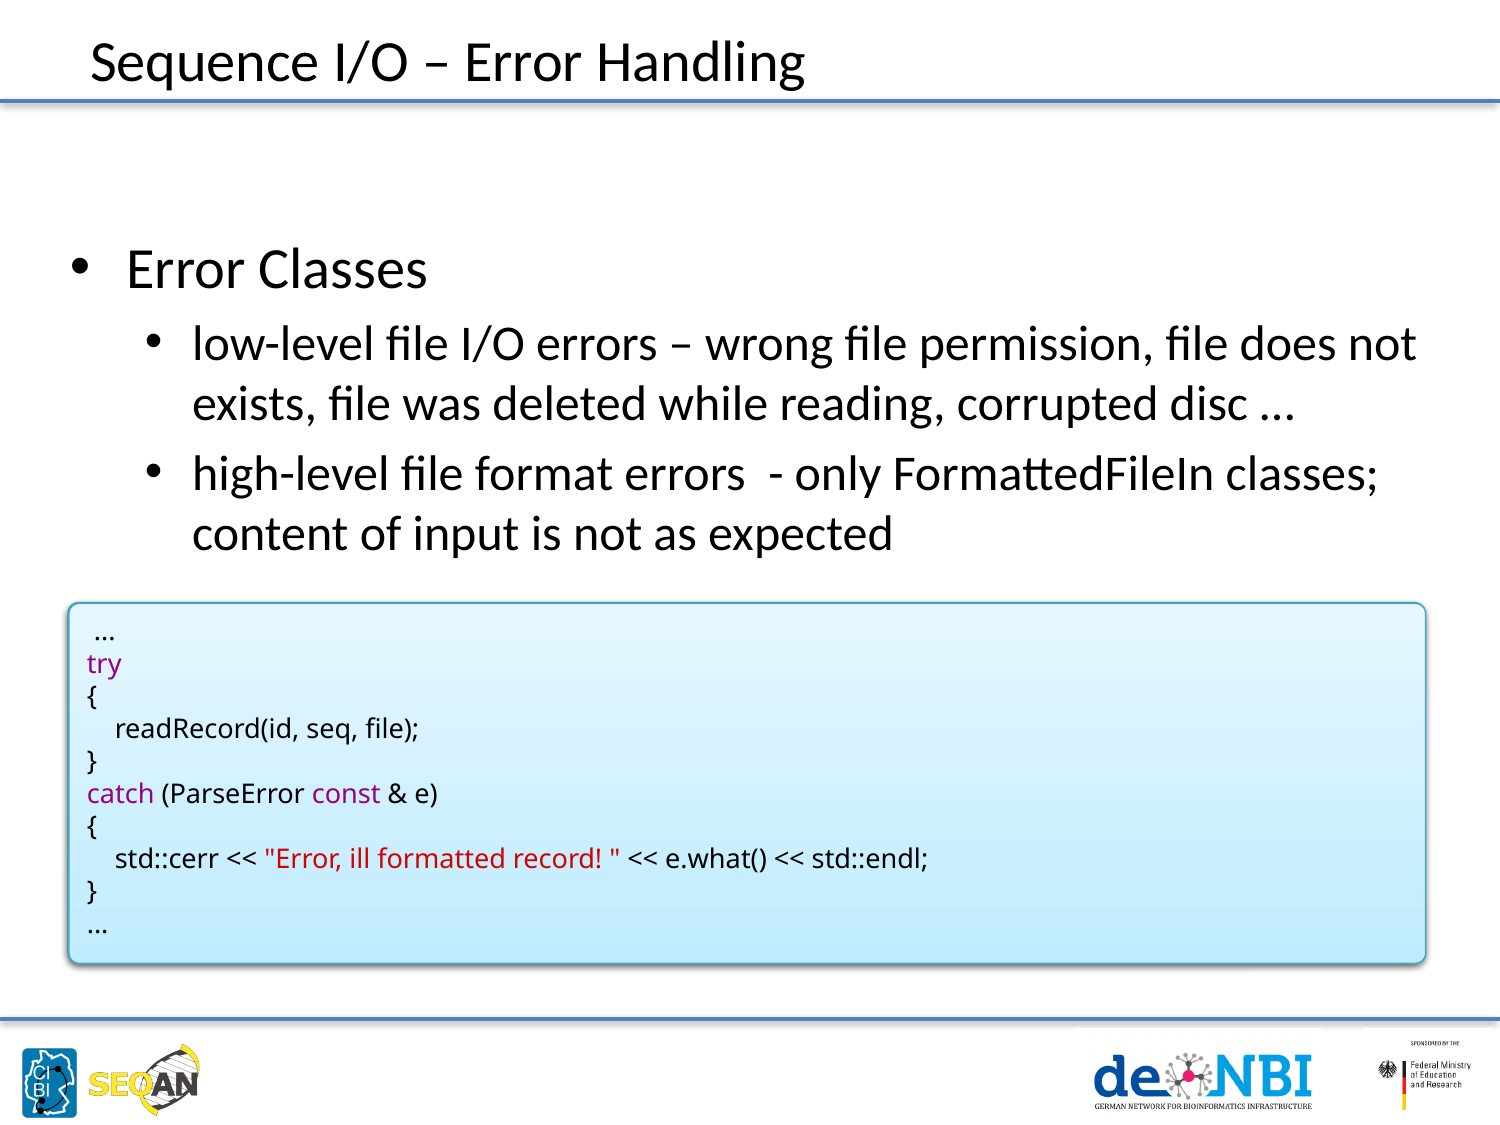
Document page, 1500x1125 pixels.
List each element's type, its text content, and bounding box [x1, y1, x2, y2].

picture [31, 1060, 40, 1071]
text_box ... try { readRecord(id, seq, file); } catch (ParseError const & e) { std::cerr << "Error, ill formatted record! " << e.what() << std::endl; } ... [68, 602, 1427, 965]
picture [1074, 1028, 1322, 1122]
picture [40, 1051, 48, 1059]
title Sequence I/O – Error Handling [75, 25, 1425, 92]
list Error Classes low-level file I/O errors – wrong file permission, file does not exists, file was deleted while reading, corrupted disc … high-level file format errors - only FormattedFileIn classes; content of input is not as expected [55, 222, 1448, 977]
picture [33, 1108, 44, 1113]
picture [75, 1042, 202, 1121]
